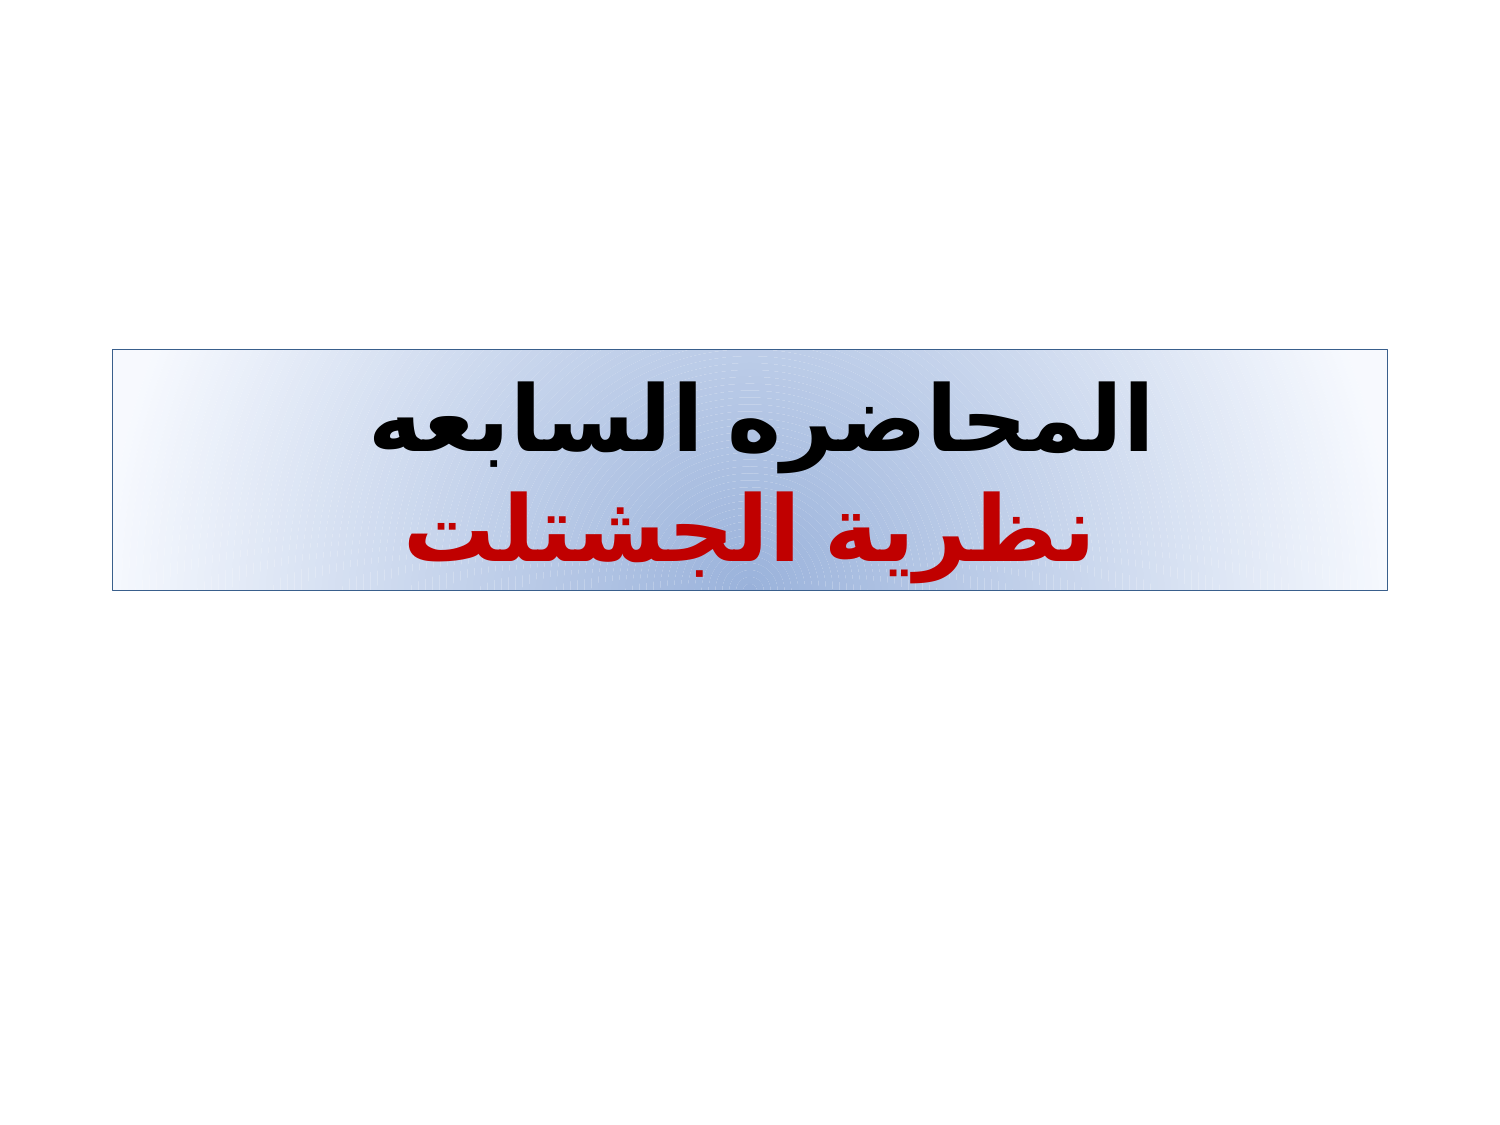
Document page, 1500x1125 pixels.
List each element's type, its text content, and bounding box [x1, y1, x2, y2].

title المحاضره السابعه نظرية الجشتلت [112, 349, 1388, 591]
